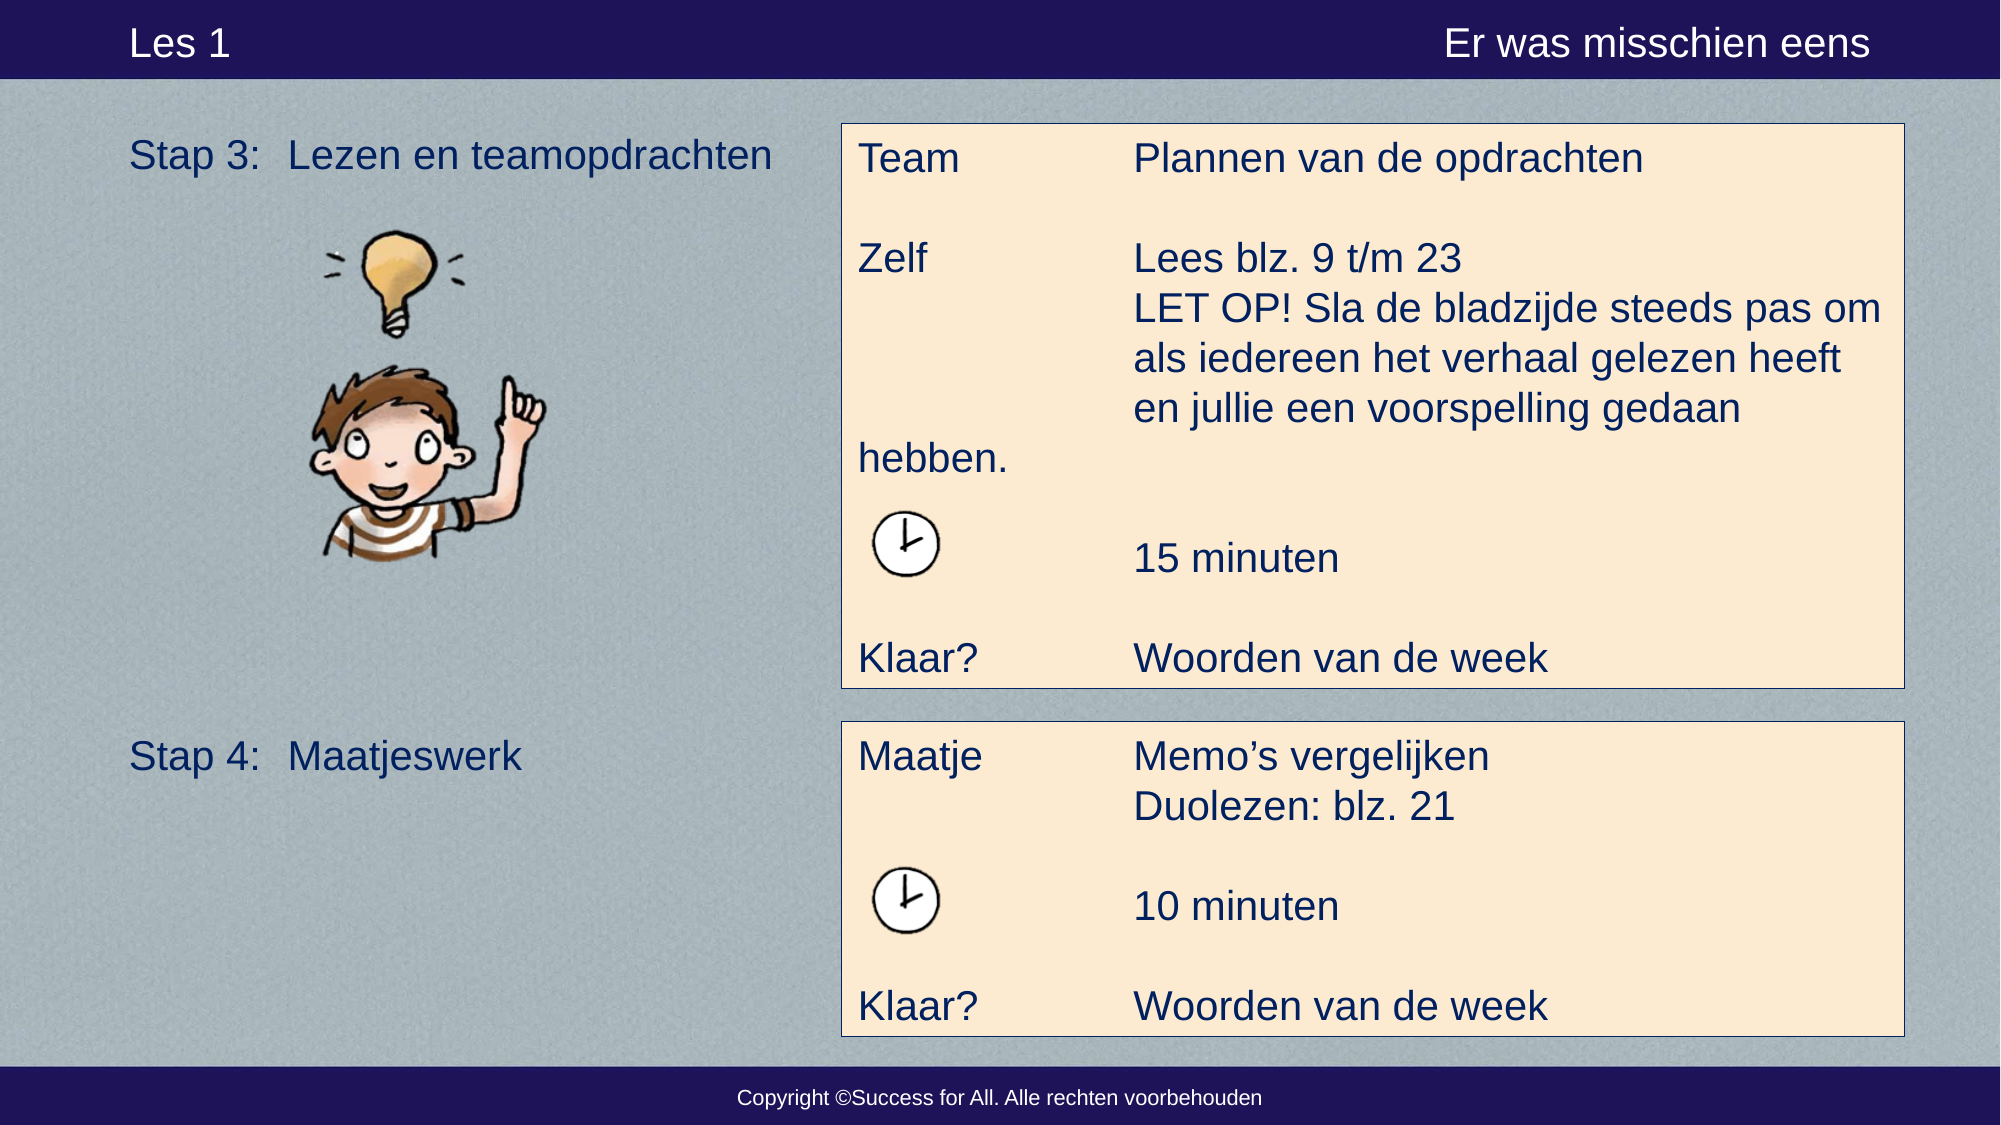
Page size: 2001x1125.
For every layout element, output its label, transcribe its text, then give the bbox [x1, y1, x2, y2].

text_box Maatje Memo’s vergelijken Duolezen: blz. 21 10 minuten Klaar? Woorden van de week [841, 721, 1905, 1037]
text_box Les 1 [114, 8, 354, 73]
text_box Team Plannen van de opdrachten Zelf Lees blz. 9 t/m 23 LET OP! Sla de bladzijde steeds pas om als iedereen het verhaal gelezen heeft en jullie een voorspelling gedaan hebben. 15 minuten Klaar? Woorden van de week [841, 123, 1905, 689]
text_box Copyright ©Success for All. Alle rechten voorbehouden [0, 1076, 2000, 1125]
text_box Er was misschien eens [999, 8, 1886, 123]
text_box Stap 3: Lezen en teamopdrachten Stap 4: Maatjeswerk [114, 120, 907, 836]
picture [0, 0, 2001, 1125]
